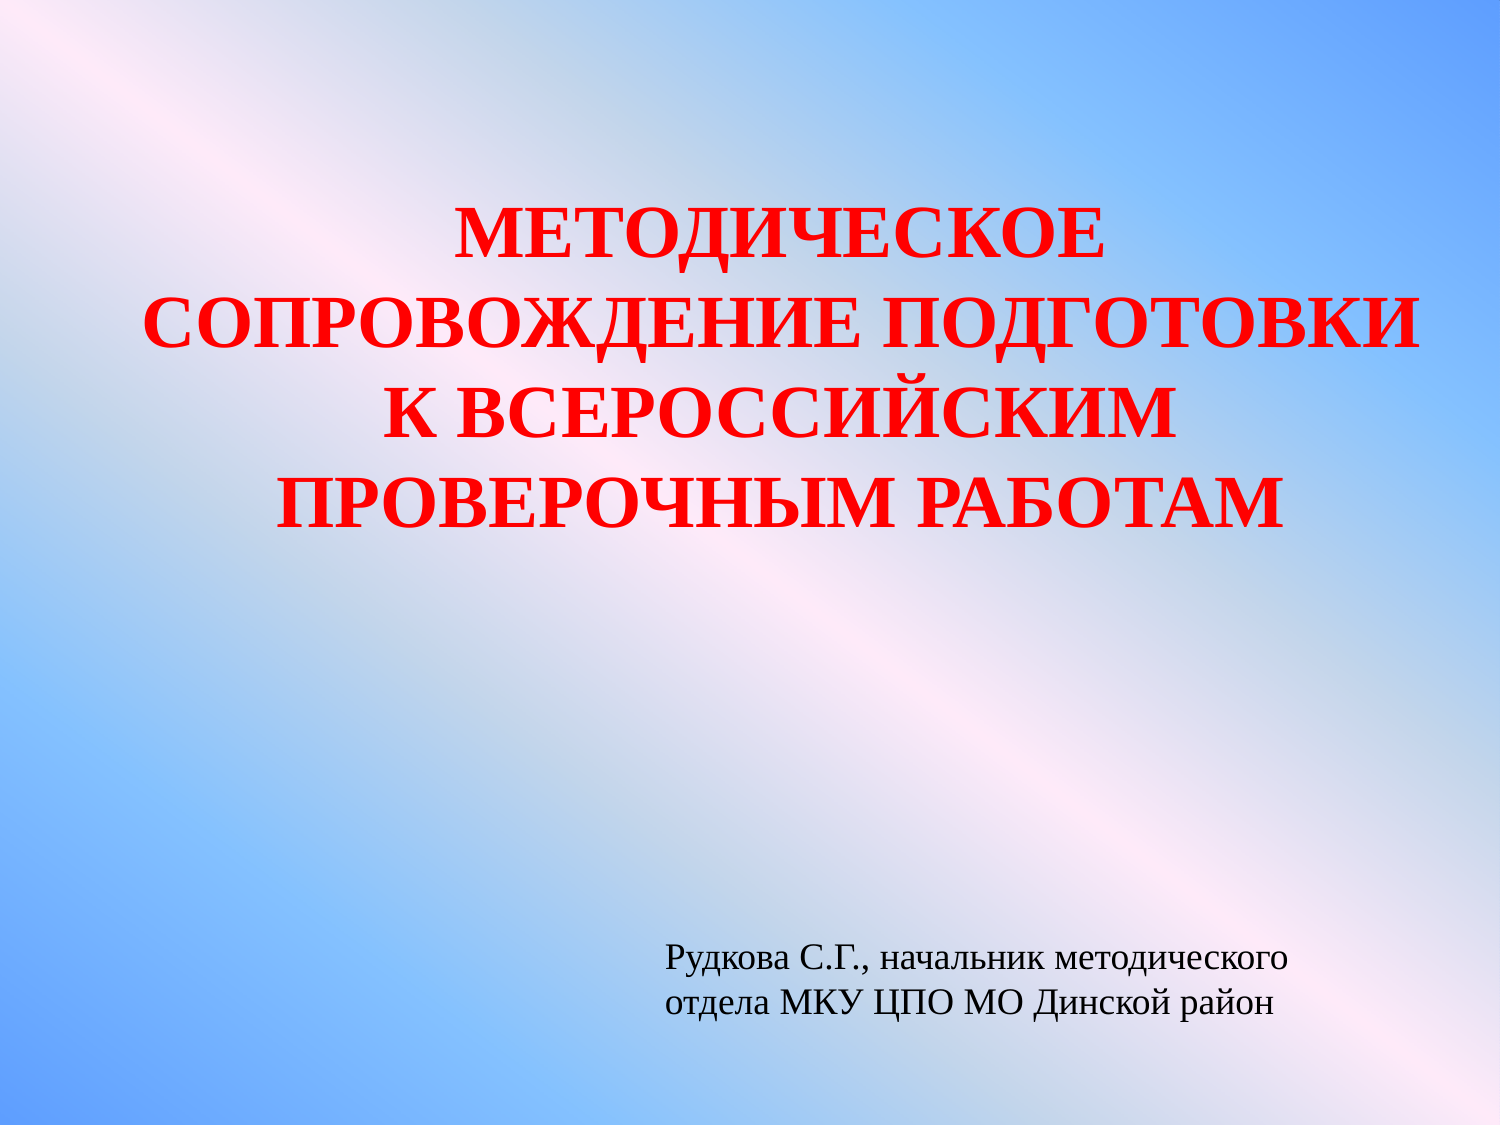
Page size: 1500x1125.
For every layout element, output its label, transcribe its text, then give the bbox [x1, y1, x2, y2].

picture [0, 0, 1500, 1125]
text_box Рудкова С.Г., начальник методического отдела МКУ ЦПО МО Динской район [649, 924, 1400, 1030]
text_box МЕТОДИЧЕСКОЕ СОПРОВОЖДЕНИЕ ПОДГОТОВКИ К ВСЕРОССИЙСКИМ ПРОВЕРОЧНЫМ РАБОТАМ [112, 174, 1450, 550]
